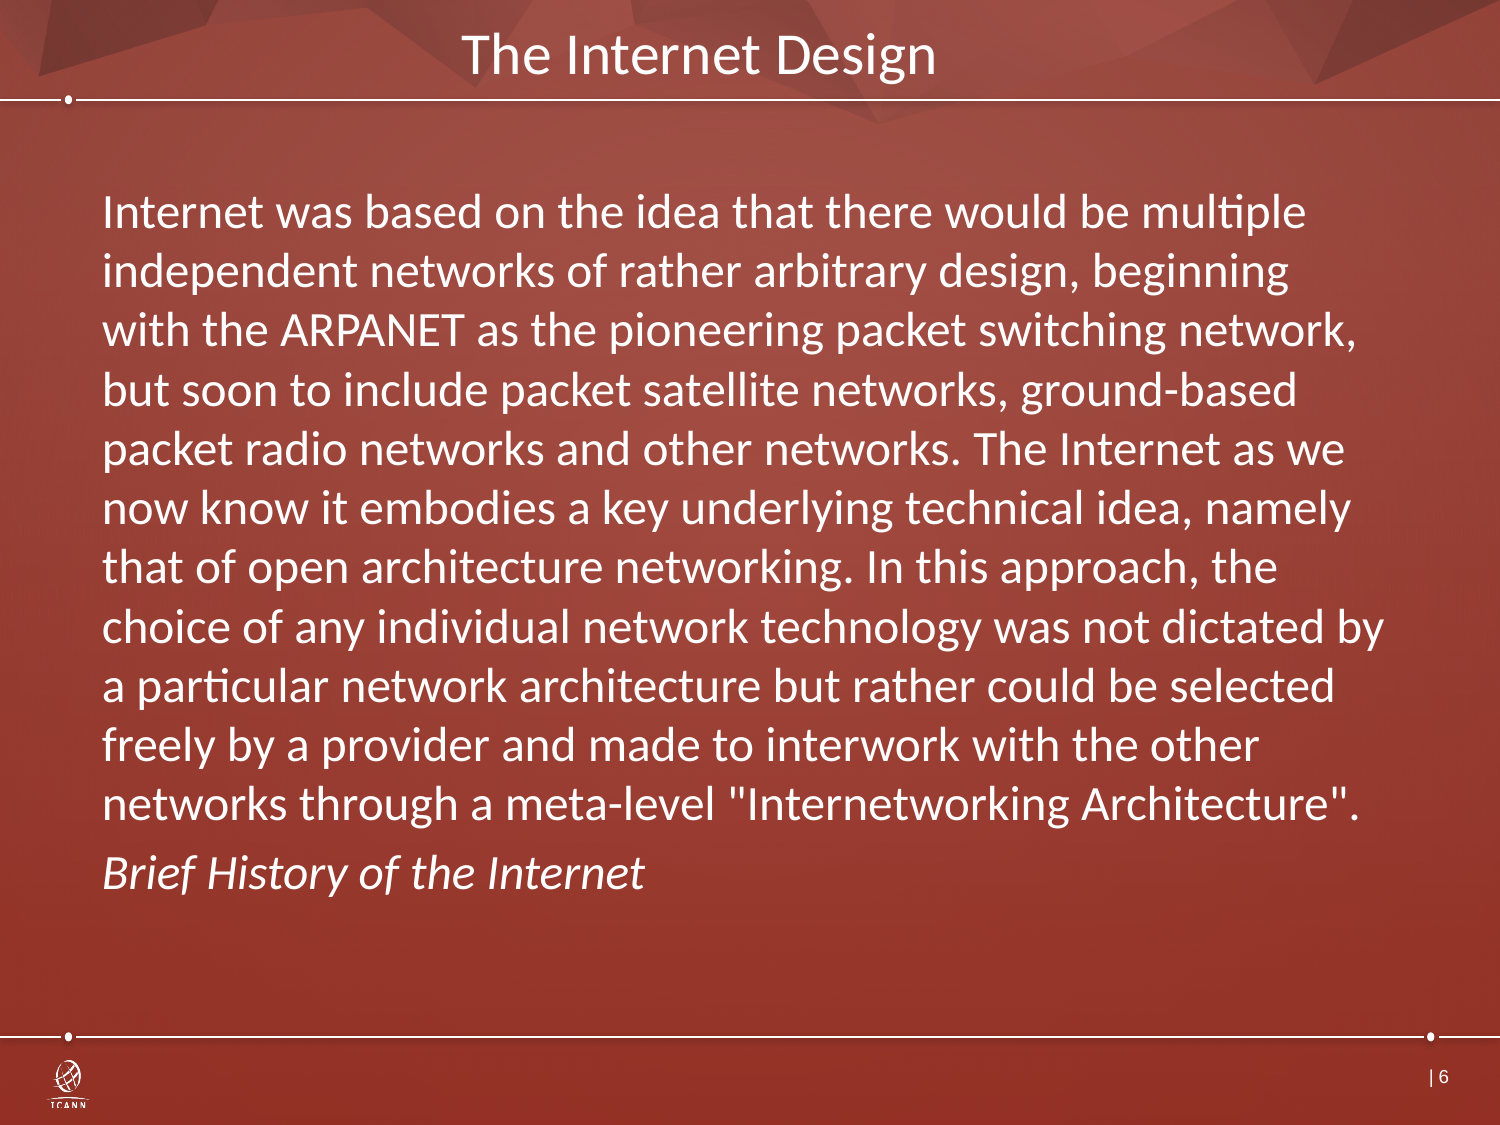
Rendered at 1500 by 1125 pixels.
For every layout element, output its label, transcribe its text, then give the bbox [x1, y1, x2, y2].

title The Internet Design [51, 6, 1349, 95]
picture [0, 0, 1500, 1125]
text_box Internet was based on the idea that there would be multiple independent networks of rather arbitrary design, beginning with the ARPANET as the pioneering packet switching network, but soon to include packet satellite networks, ground-based packet radio networks and other networks. The Internet as we now know it embodies a key underlying technical idea, namely that of open architecture networking. In this approach, the choice of any individual network technology was not dictated by a particular network architecture but rather could be selected freely by a provider and made to interwork with the other networks through a meta-level "Internetworking Architecture". Brief History of the Internet [51, 171, 1402, 972]
